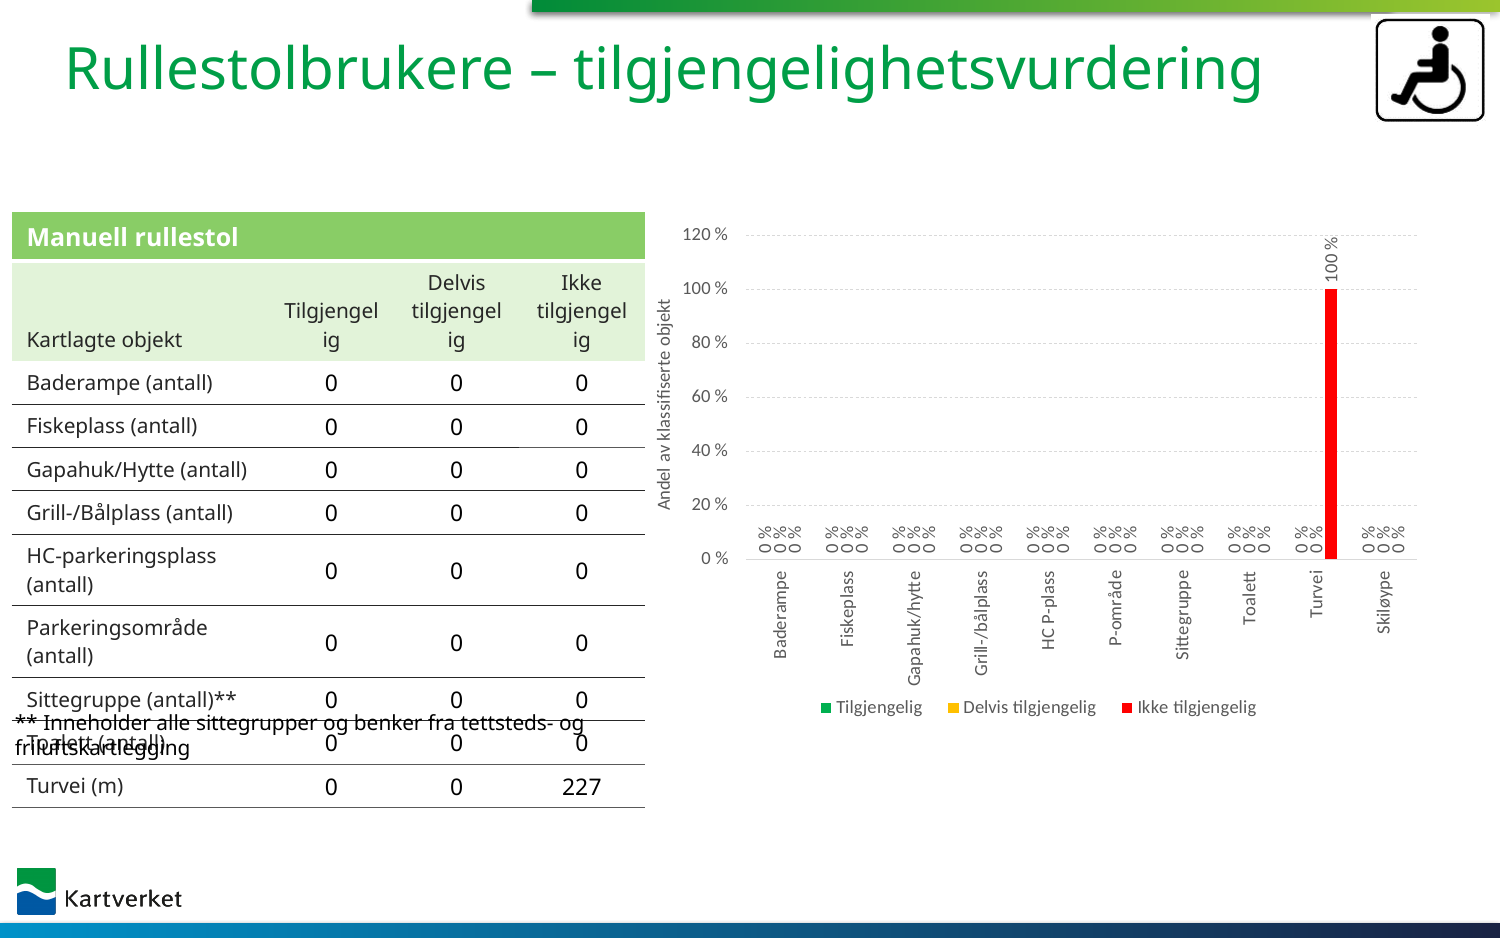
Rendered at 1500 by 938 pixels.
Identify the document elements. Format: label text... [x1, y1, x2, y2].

table_cell 227 [519, 768, 645, 807]
table_cell Delvis tilgjengelig [394, 263, 519, 361]
table_cell 0 [394, 678, 519, 702]
table_cell Grill-/Bålplass (antall) [12, 491, 269, 534]
table_cell 0 [269, 768, 394, 807]
text_box ** Inneholder alle sittegrupper og benker fra tettsteds- og friluftskartlegging [0, 702, 745, 768]
table_cell 0 [519, 606, 638, 677]
table_cell Turvei (m) [12, 768, 269, 807]
table_cell 0 [269, 535, 394, 605]
table_cell Kartlagte objekt [12, 263, 269, 361]
table_cell Tilgjengelig [269, 263, 394, 361]
table_cell 0 [269, 361, 394, 404]
table_cell 0 [269, 491, 394, 534]
table_cell 0 [394, 535, 519, 605]
picture [1371, 13, 1491, 127]
table_cell Baderampe (antall) [12, 361, 269, 404]
table_cell 0 [519, 535, 638, 605]
table_cell 0 [519, 678, 638, 702]
table_cell Fiskeplass (antall) [12, 405, 269, 447]
table_cell Sittegruppe (antall)** [12, 678, 269, 702]
table_cell Ikke tilgjengelig [519, 263, 638, 361]
table_cell 0 [394, 405, 519, 447]
table_cell 0 [394, 361, 519, 404]
table_cell 0 [519, 448, 638, 490]
table_cell 0 [519, 491, 638, 534]
table_cell HC-parkeringsplass (antall) [12, 535, 269, 605]
table_cell 0 [519, 405, 638, 447]
table_cell 0 [394, 606, 519, 677]
text_box Rullestolbrukere – tilgjengelighetsvurdering [49, 12, 1372, 109]
table_cell 0 [269, 606, 394, 677]
table_cell 0 [269, 678, 394, 702]
picture [643, 218, 1427, 728]
table_cell Parkeringsområde (antall) [12, 606, 269, 677]
table_cell Gapahuk/Hytte (antall) [12, 448, 269, 490]
table_cell 0 [394, 768, 519, 807]
table_header Manuell rullestol [12, 212, 645, 259]
table_cell 0 [269, 448, 394, 490]
table_cell 0 [269, 405, 394, 447]
table_cell 0 [394, 491, 519, 534]
table_cell 0 [394, 448, 519, 490]
table_cell 0 [519, 361, 638, 404]
